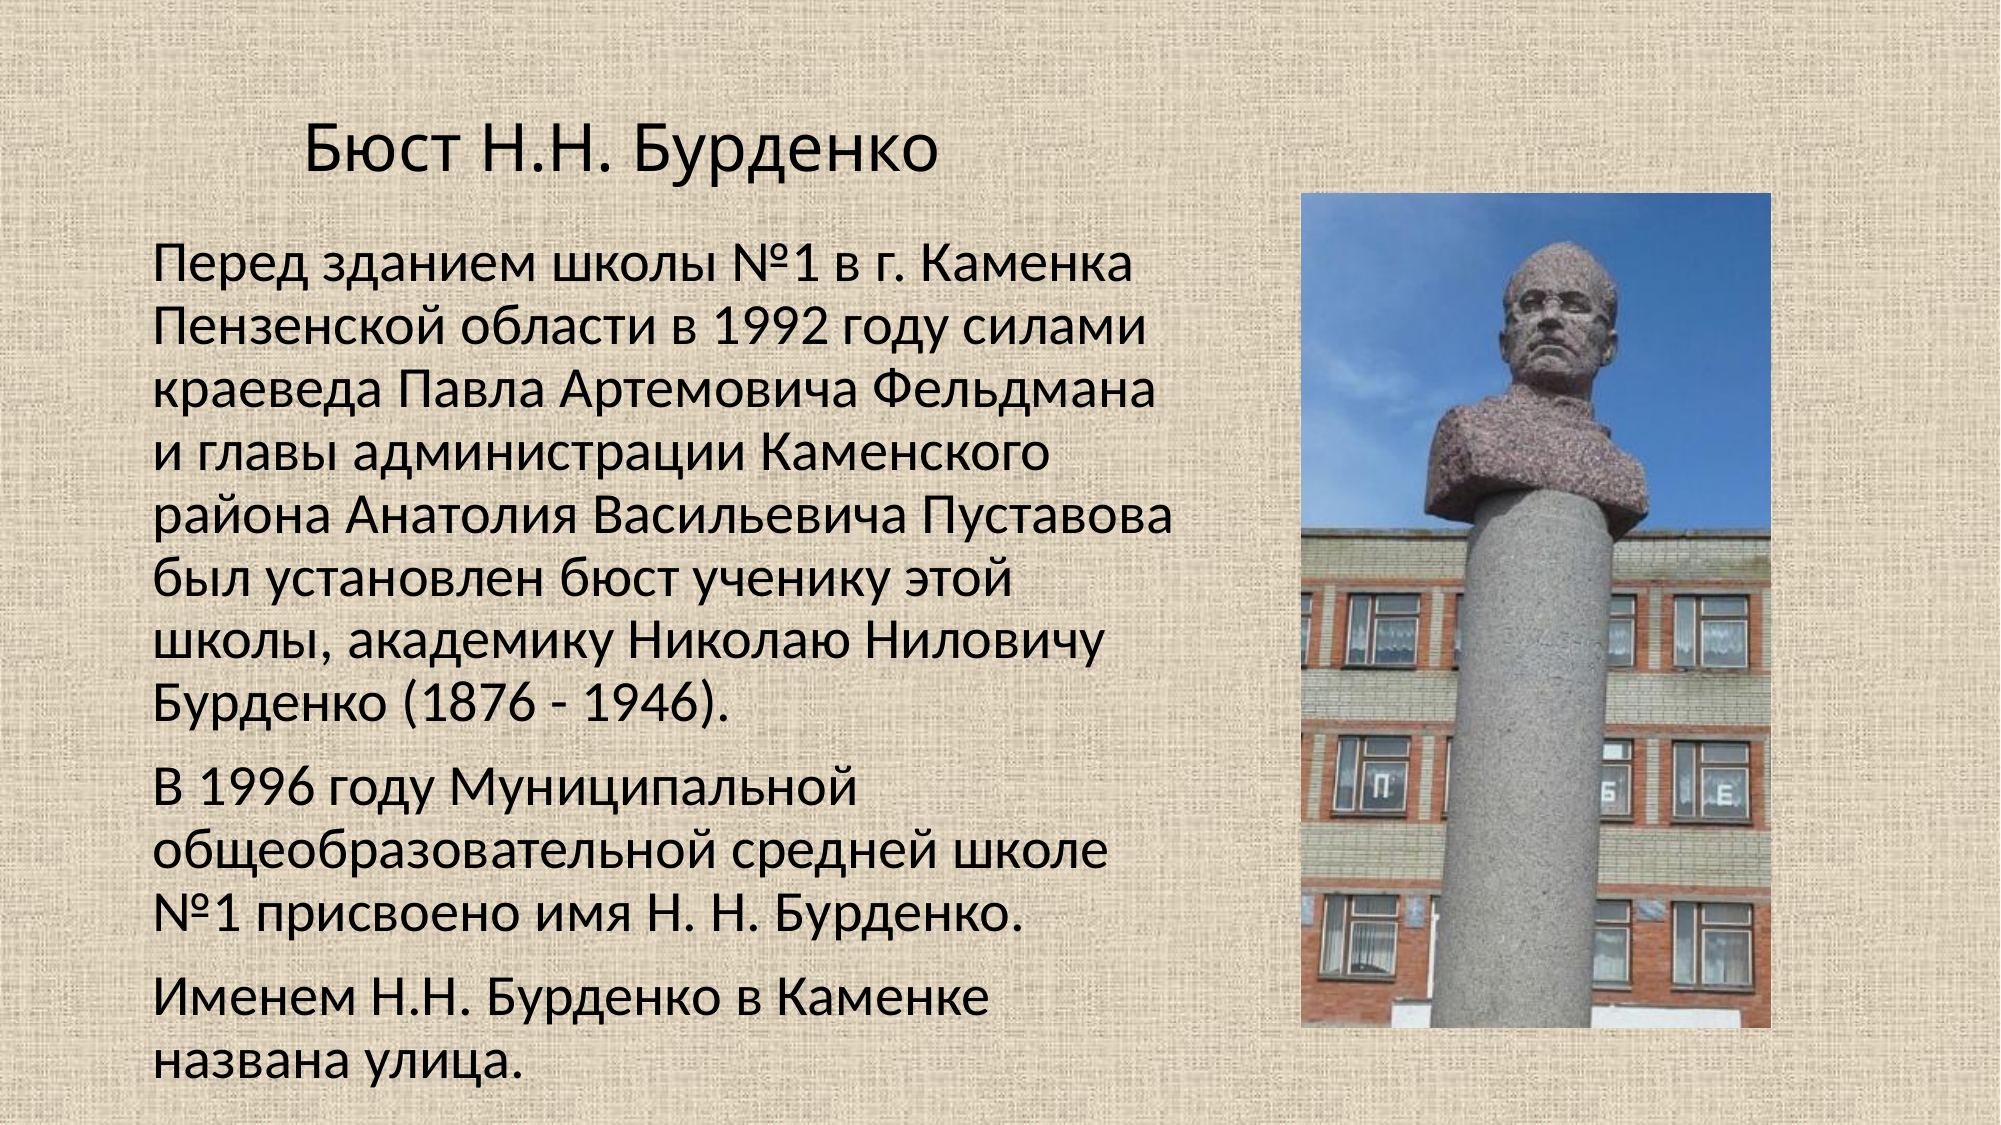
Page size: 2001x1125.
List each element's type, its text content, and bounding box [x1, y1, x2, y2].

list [1301, 193, 1771, 1028]
title Бюст Н.Н. Бурденко [137, 54, 1106, 194]
picture [0, 0, 2001, 1125]
list Перед зданием школы №1 в г. Каменка Пензенской области в 1992 году силами краеведа Павла Артемовича Фельдмана и главы администрации Каменского района Анатолия Васильевича Пуставова был установлен бюст ученику этой школы, академику Николаю Ниловичу Бурденко (1876 - 1946). В 1996 году Муниципальной общеобразовательной средней школе №1 присвоено имя Н. Н. Бурденко. Именем Н.Н. Бурденко в Каменке названа улица. [137, 223, 1202, 1028]
